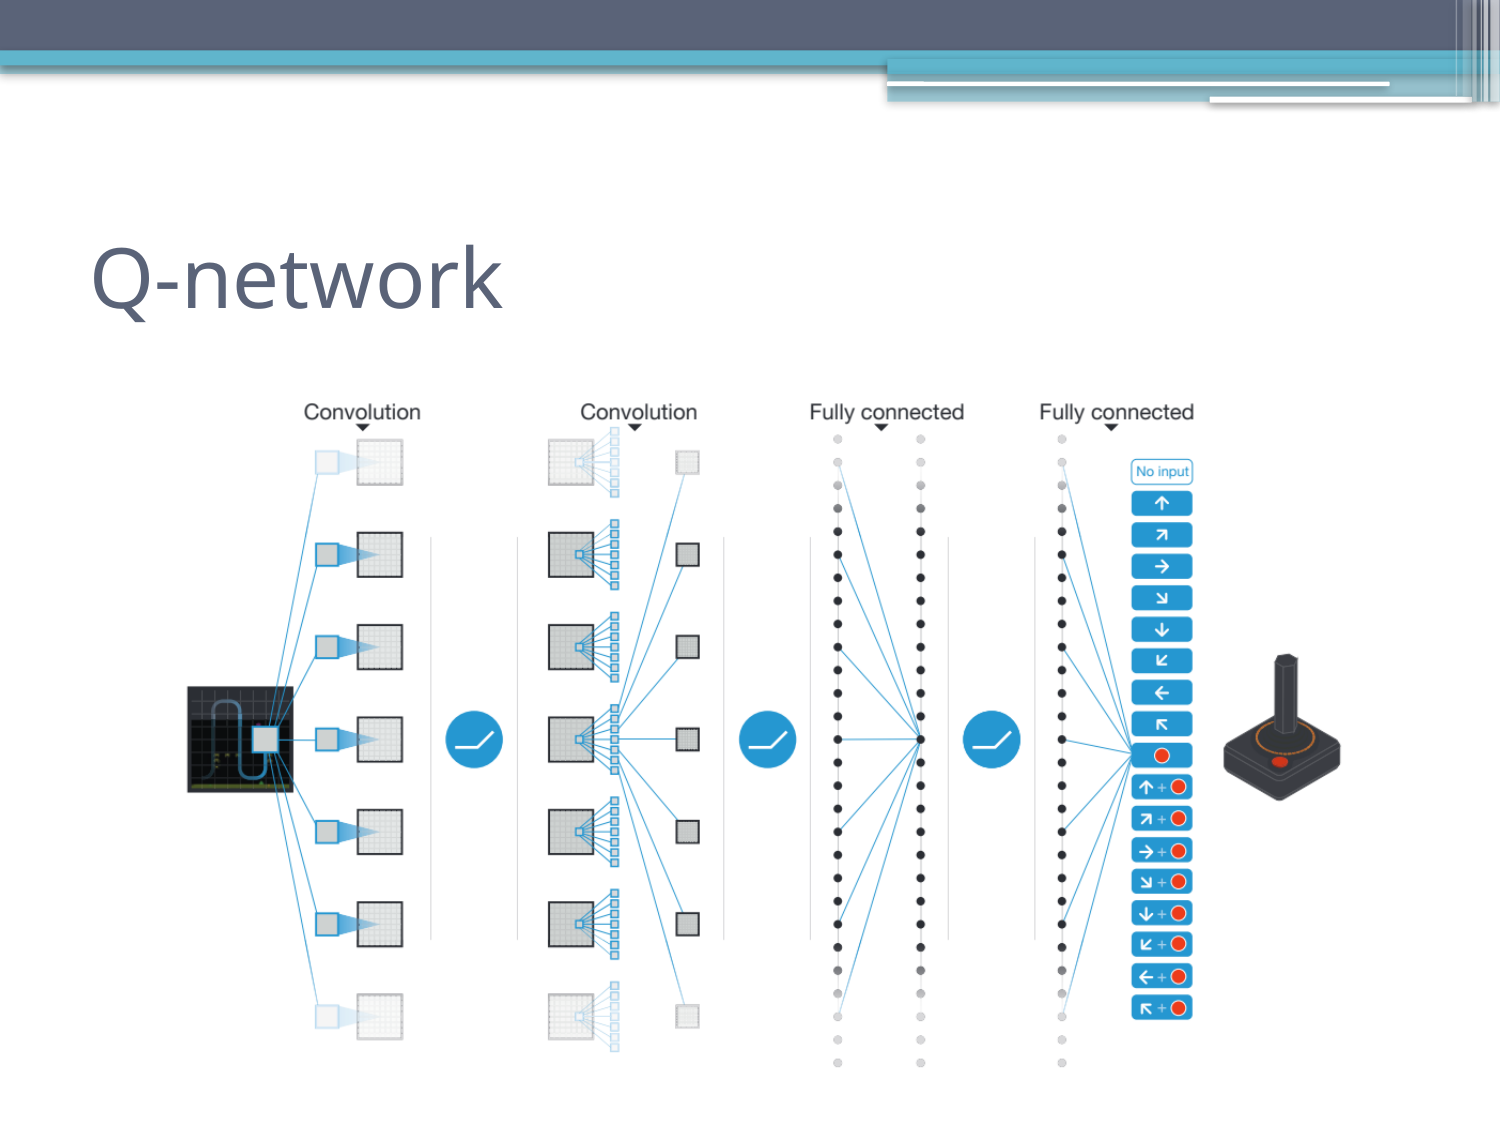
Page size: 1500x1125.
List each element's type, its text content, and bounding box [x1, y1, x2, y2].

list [100, 368, 1400, 1079]
title Q-network [75, 187, 1425, 363]
